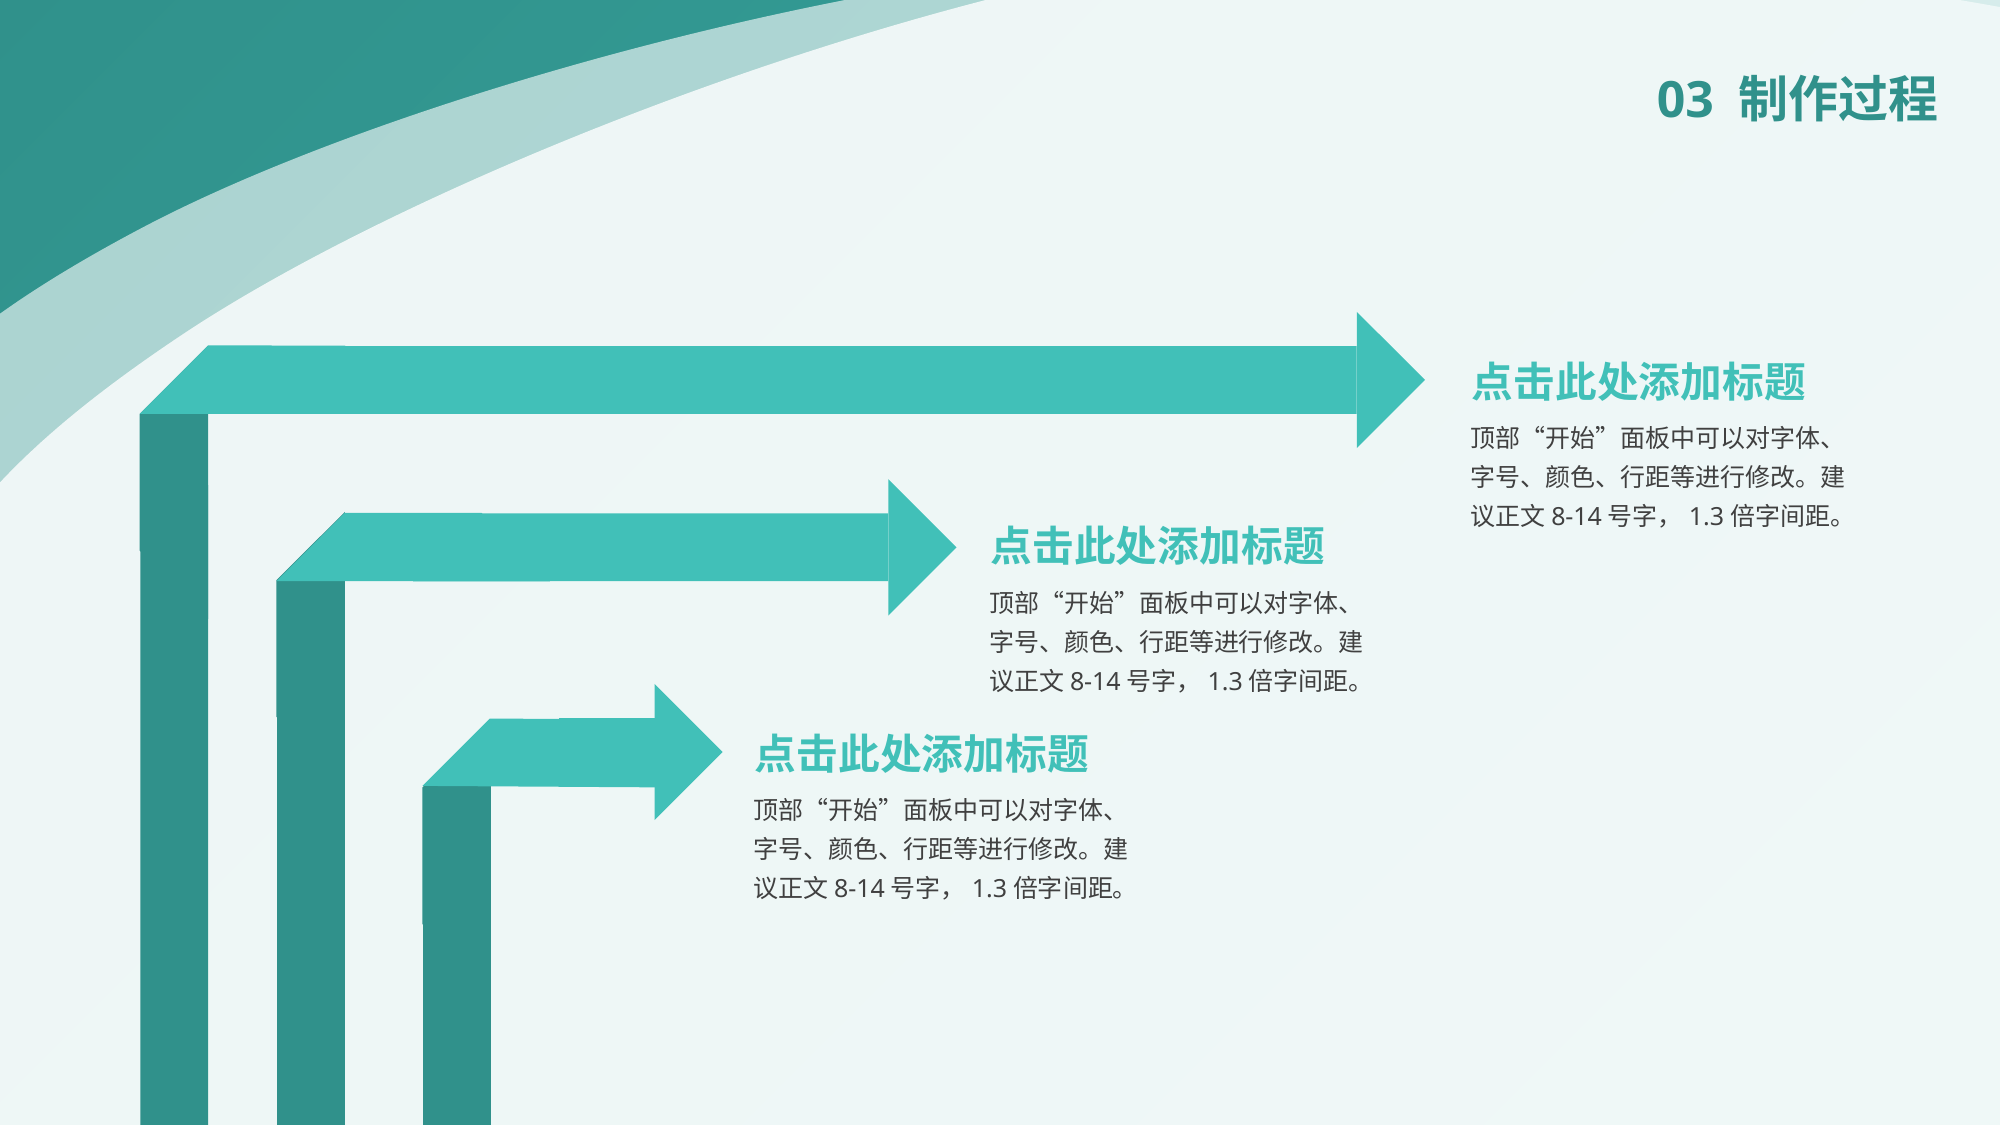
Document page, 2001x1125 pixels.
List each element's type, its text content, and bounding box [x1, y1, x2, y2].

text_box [316, 479, 957, 678]
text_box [458, 683, 723, 874]
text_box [394, 759, 588, 1125]
text_box 点击此处添加标题 [975, 511, 1340, 578]
text_box 点击此处添加标题 [740, 705, 1104, 785]
text_box 顶部“开始”面板中可以对字体、字号、颜色、行距等进行修改。建议正文8-14号字，1.3倍字间距。 [974, 571, 1388, 703]
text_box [248, 551, 442, 1125]
text_box 顶部“开始”面板中可以对字体、字号、颜色、行距等进行修改。建议正文8-14号字，1.3倍字间距。 [738, 778, 1152, 910]
text_box 点击此处添加标题 [1457, 333, 1821, 413]
text_box 顶部“开始”面板中可以对字体、字号、颜色、行距等进行修改。建议正文8-14号字，1.3倍字间距。 [1455, 406, 1869, 538]
list 03 制作过程 [1083, 41, 1955, 162]
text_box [111, 385, 305, 1125]
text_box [179, 311, 1425, 511]
